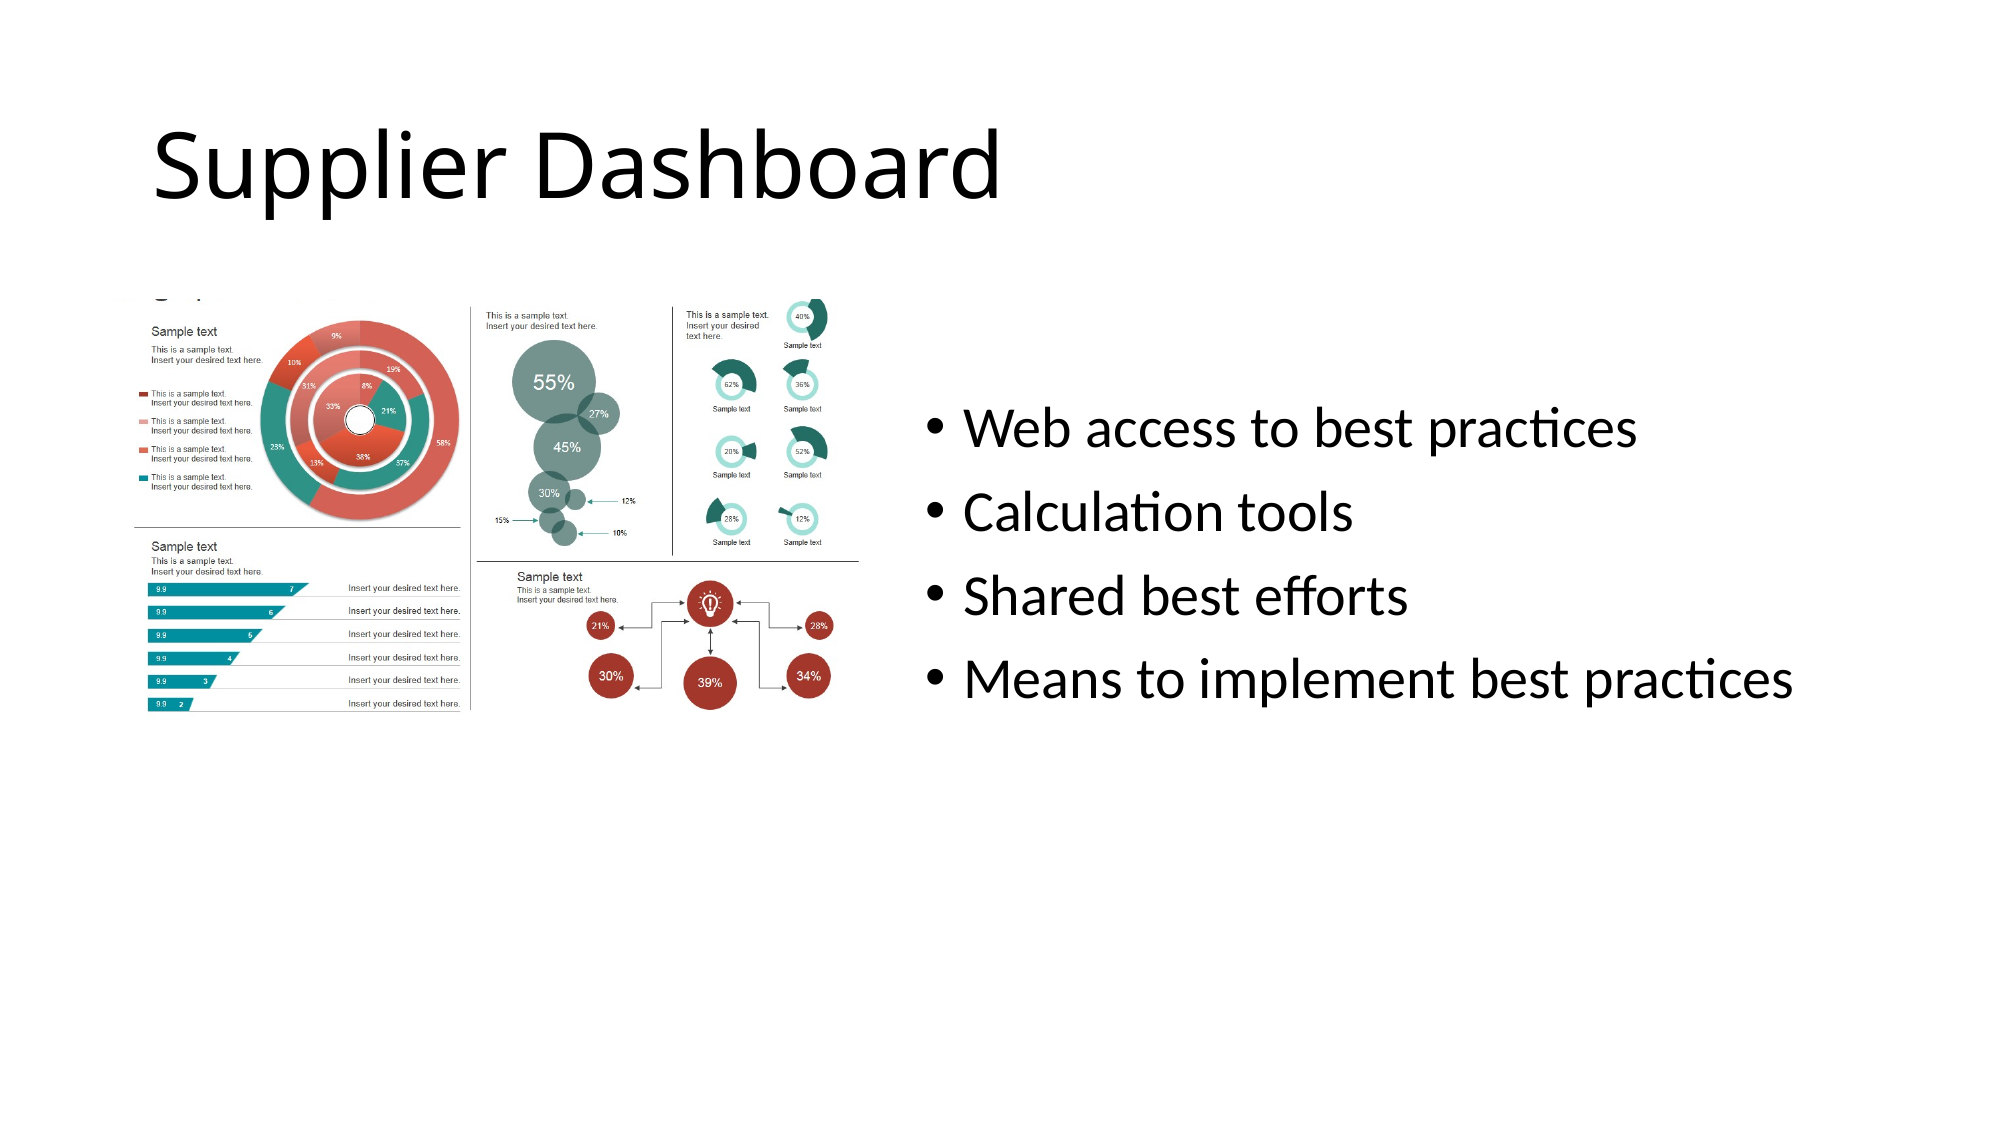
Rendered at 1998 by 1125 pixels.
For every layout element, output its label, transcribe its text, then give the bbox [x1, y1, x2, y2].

title Supplier Dashboard [137, 59, 1861, 278]
list Web access to best practices Calculation tools Shared best efforts Means to implement best practices [910, 299, 1861, 1014]
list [61, 299, 911, 720]
